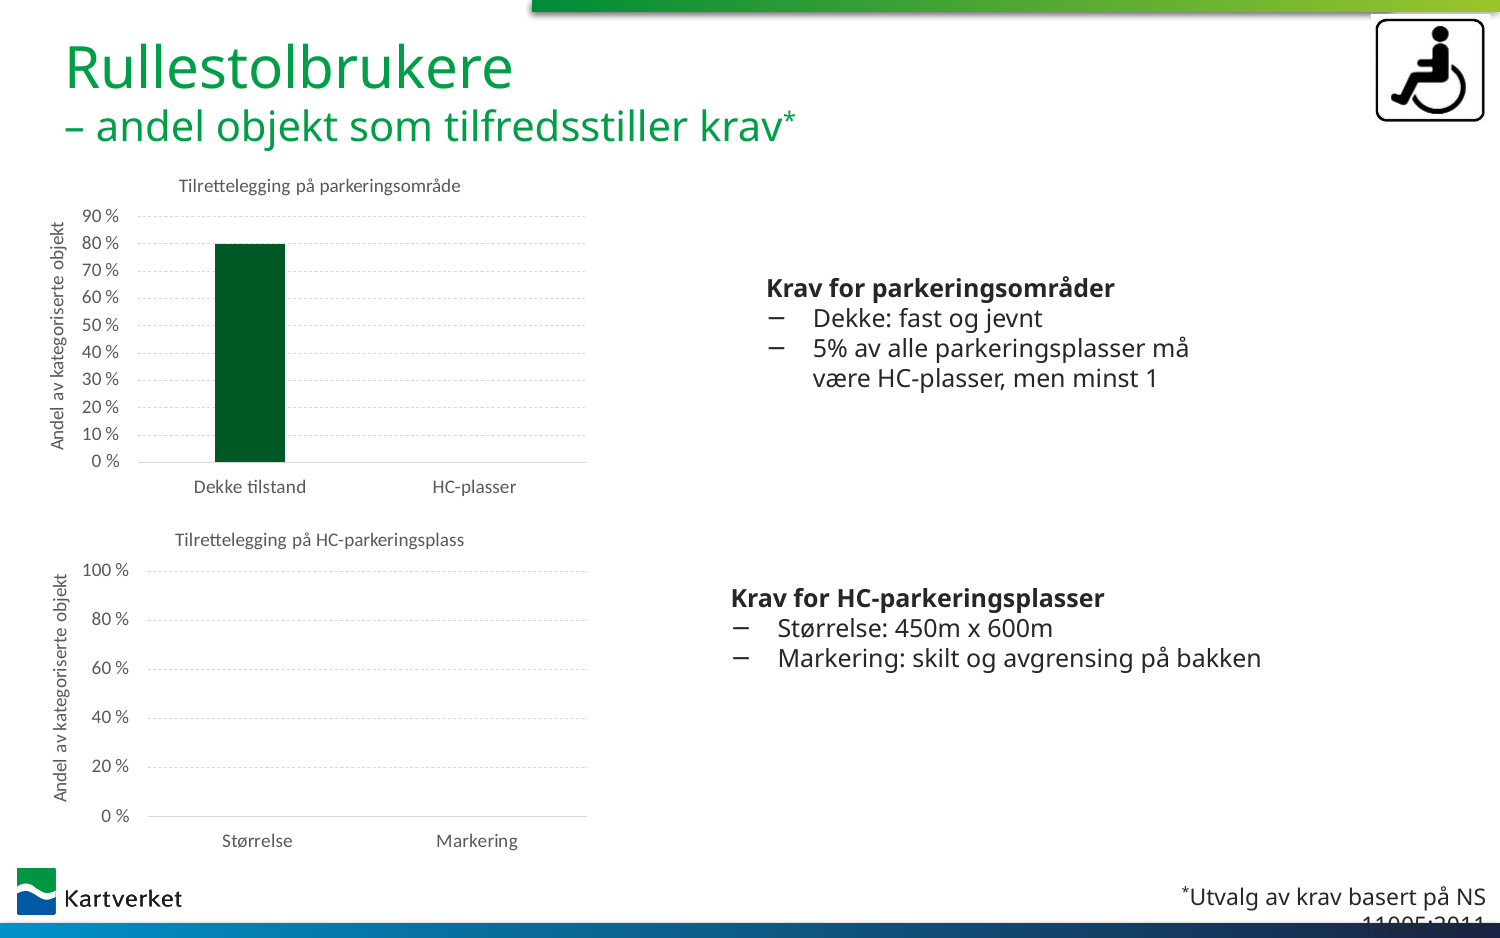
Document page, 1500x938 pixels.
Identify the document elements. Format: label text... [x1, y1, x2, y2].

text_box Rullestolbrukere – andel objekt som tilfredsstiller krav* [49, 23, 1431, 158]
text_box Krav for HC-parkeringsplasser Størrelse: 450m x 600m Markering: skilt og avgrensing på bakken [715, 574, 1278, 680]
text_box *Utvalg av krav basert på NS 11005:2011 [1068, 873, 1500, 938]
text_box Krav for parkeringsområder Dekke: fast og jevnt 5% av alle parkeringsplasser må være HC-plasser, men minst 1 [751, 264, 1232, 400]
picture [1371, 13, 1491, 127]
picture [41, 166, 598, 505]
picture [41, 520, 598, 859]
